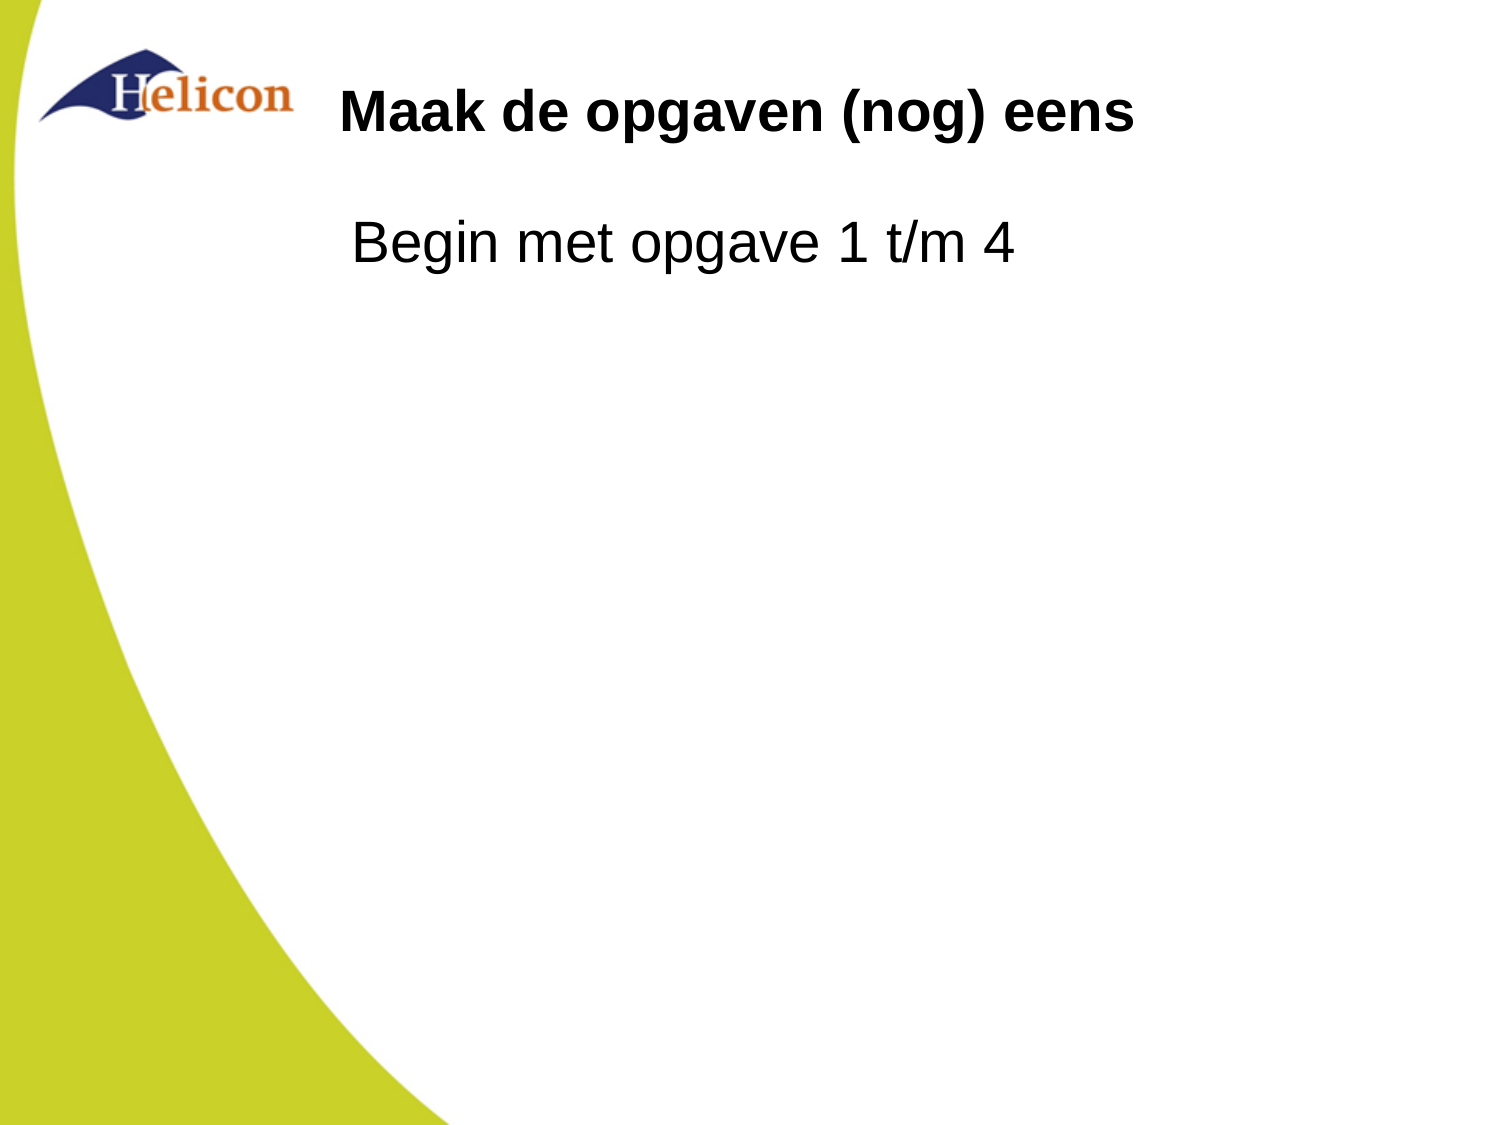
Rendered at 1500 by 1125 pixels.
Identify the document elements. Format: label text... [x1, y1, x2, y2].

picture [0, 0, 1500, 1125]
title Maak de opgaven (nog) eens [324, 54, 1415, 161]
list Begin met opgave 1 t/m 4 [336, 196, 1425, 1005]
